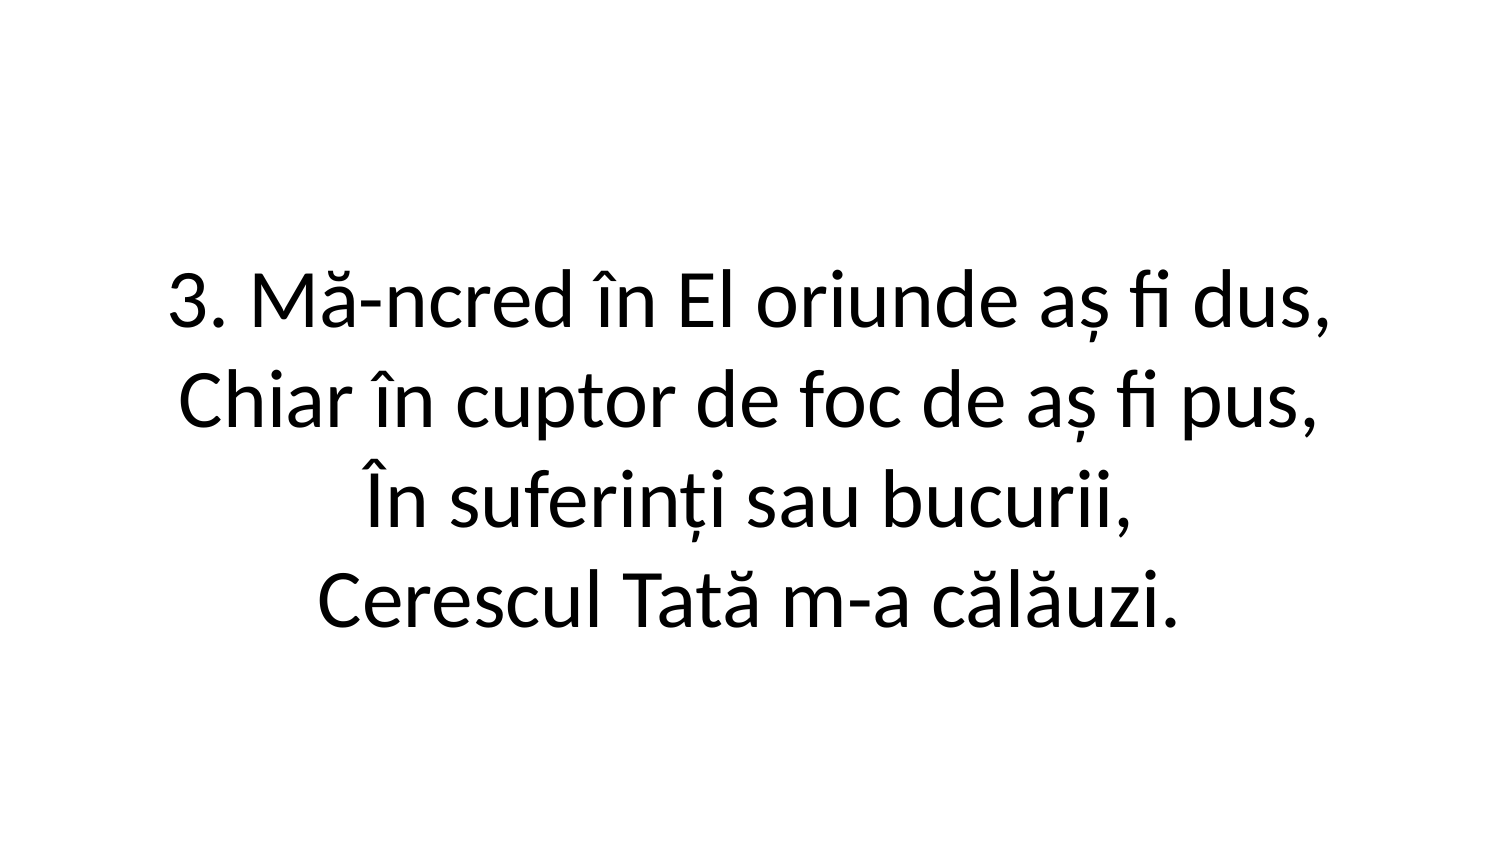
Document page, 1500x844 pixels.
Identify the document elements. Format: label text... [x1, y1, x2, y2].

text_box 3. Mă-ncred în El oriunde aș fi dus, Chiar în cuptor de foc de aș fi pus, În suferinți sau bucurii, Cerescul Tată m-a călăuzi. [151, 192, 1349, 652]
